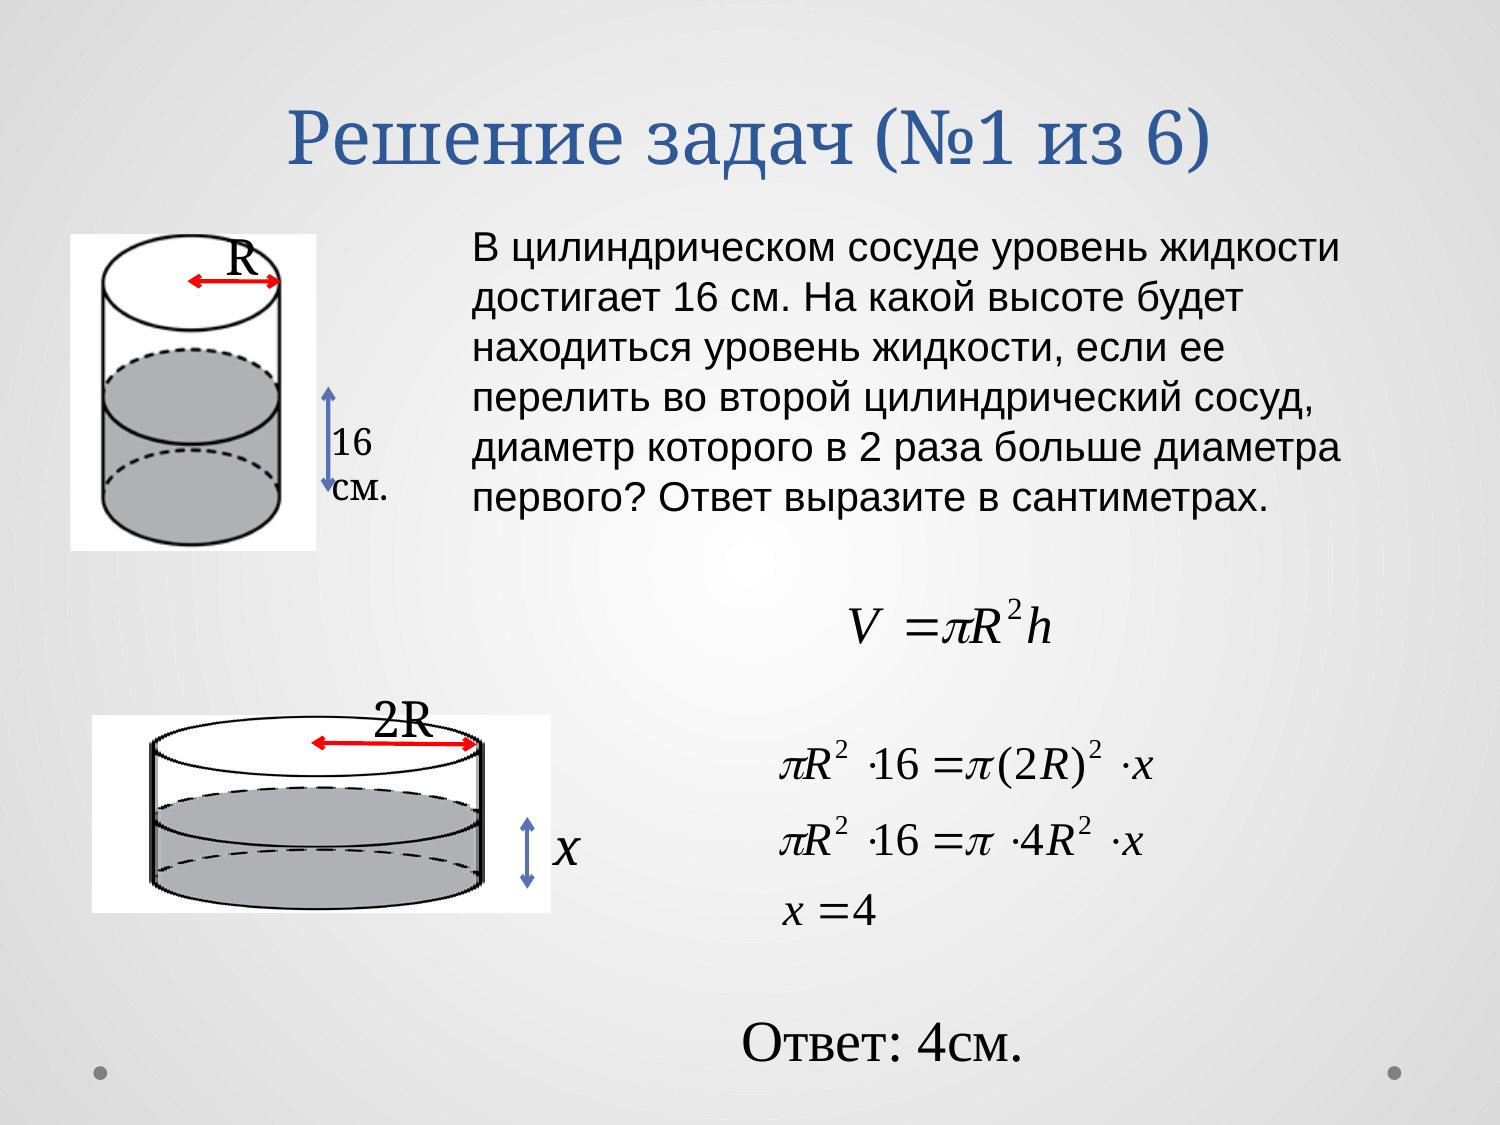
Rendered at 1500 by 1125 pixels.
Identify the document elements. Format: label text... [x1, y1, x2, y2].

picture [70, 234, 317, 551]
text_box 16 см. [321, 410, 446, 515]
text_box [843, 585, 1062, 657]
text_box Ответ: 4см. [726, 996, 1186, 1081]
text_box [773, 726, 1165, 938]
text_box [91, 715, 598, 913]
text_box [187, 217, 329, 294]
title Решение задач (№1 из 6) [75, 0, 1425, 188]
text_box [310, 679, 511, 756]
text_box В цилиндрическом сосуде уровень жидкости достигает 16 см. На какой высоте будет находиться уровень жидкости, если ее перелить во второй цилиндрический сосуд, диаметр которого в 2 раза больше диаметра первого? Ответ выразите в сантиметрах. [456, 212, 1371, 578]
